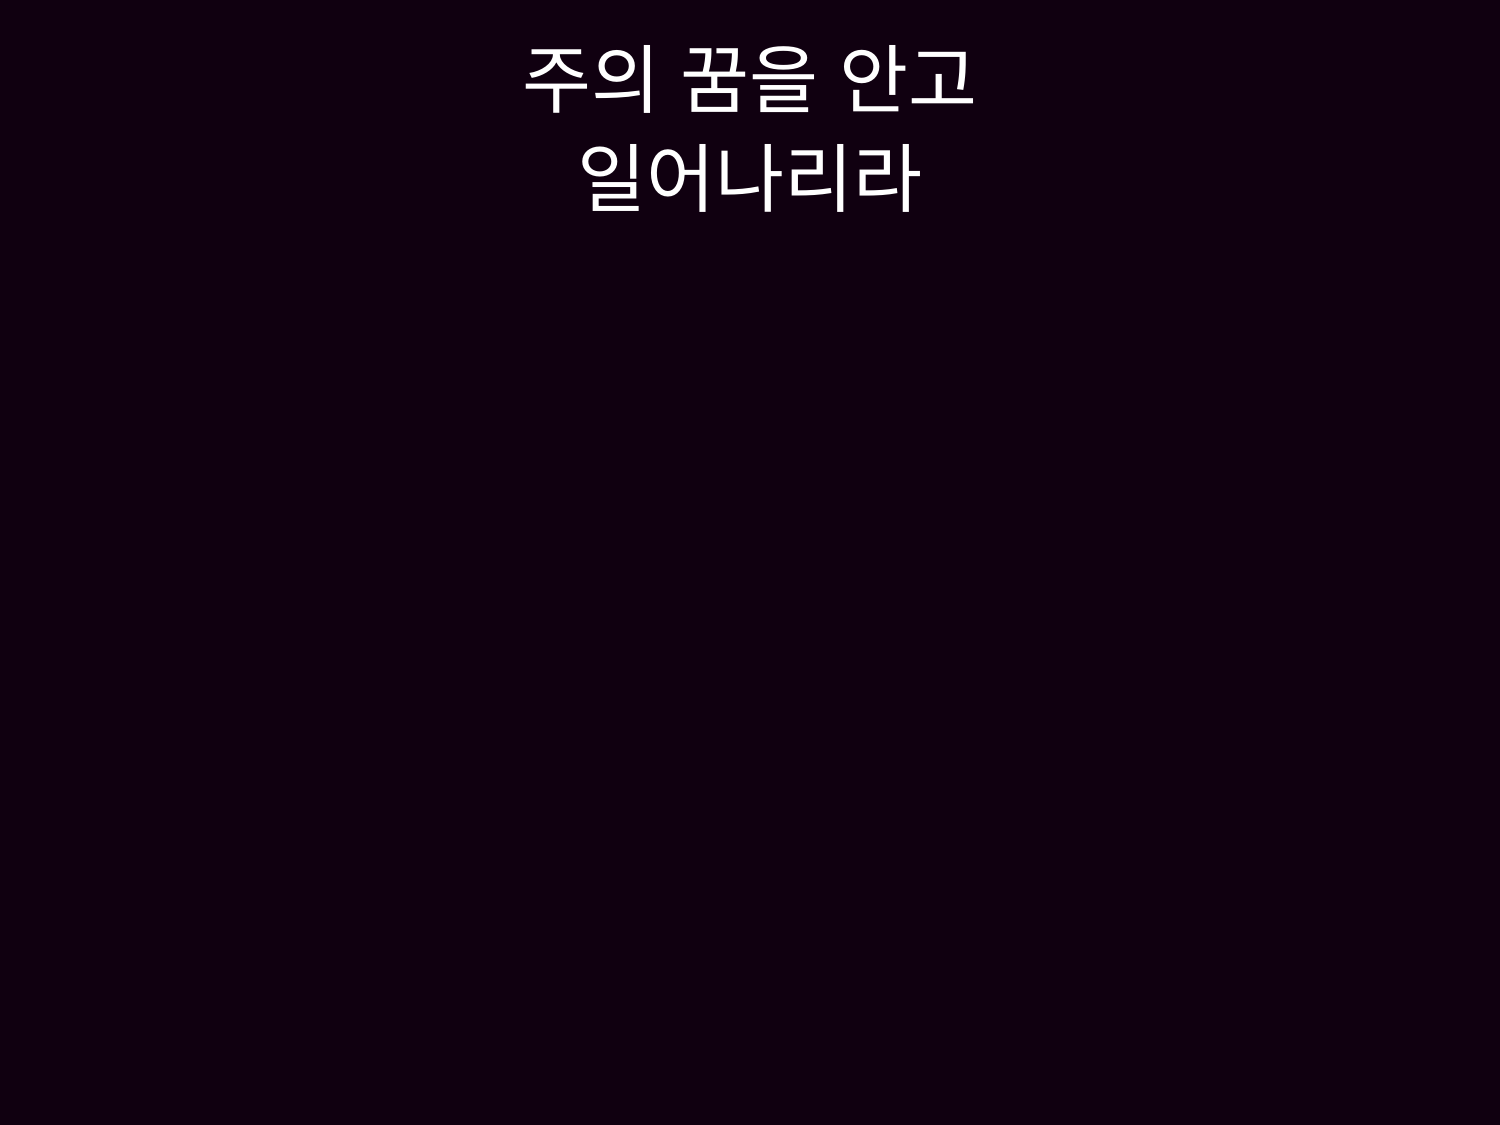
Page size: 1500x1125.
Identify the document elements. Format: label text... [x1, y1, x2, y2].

title 주의 꿈을 안고 일어나리라 [0, 12, 1500, 1125]
